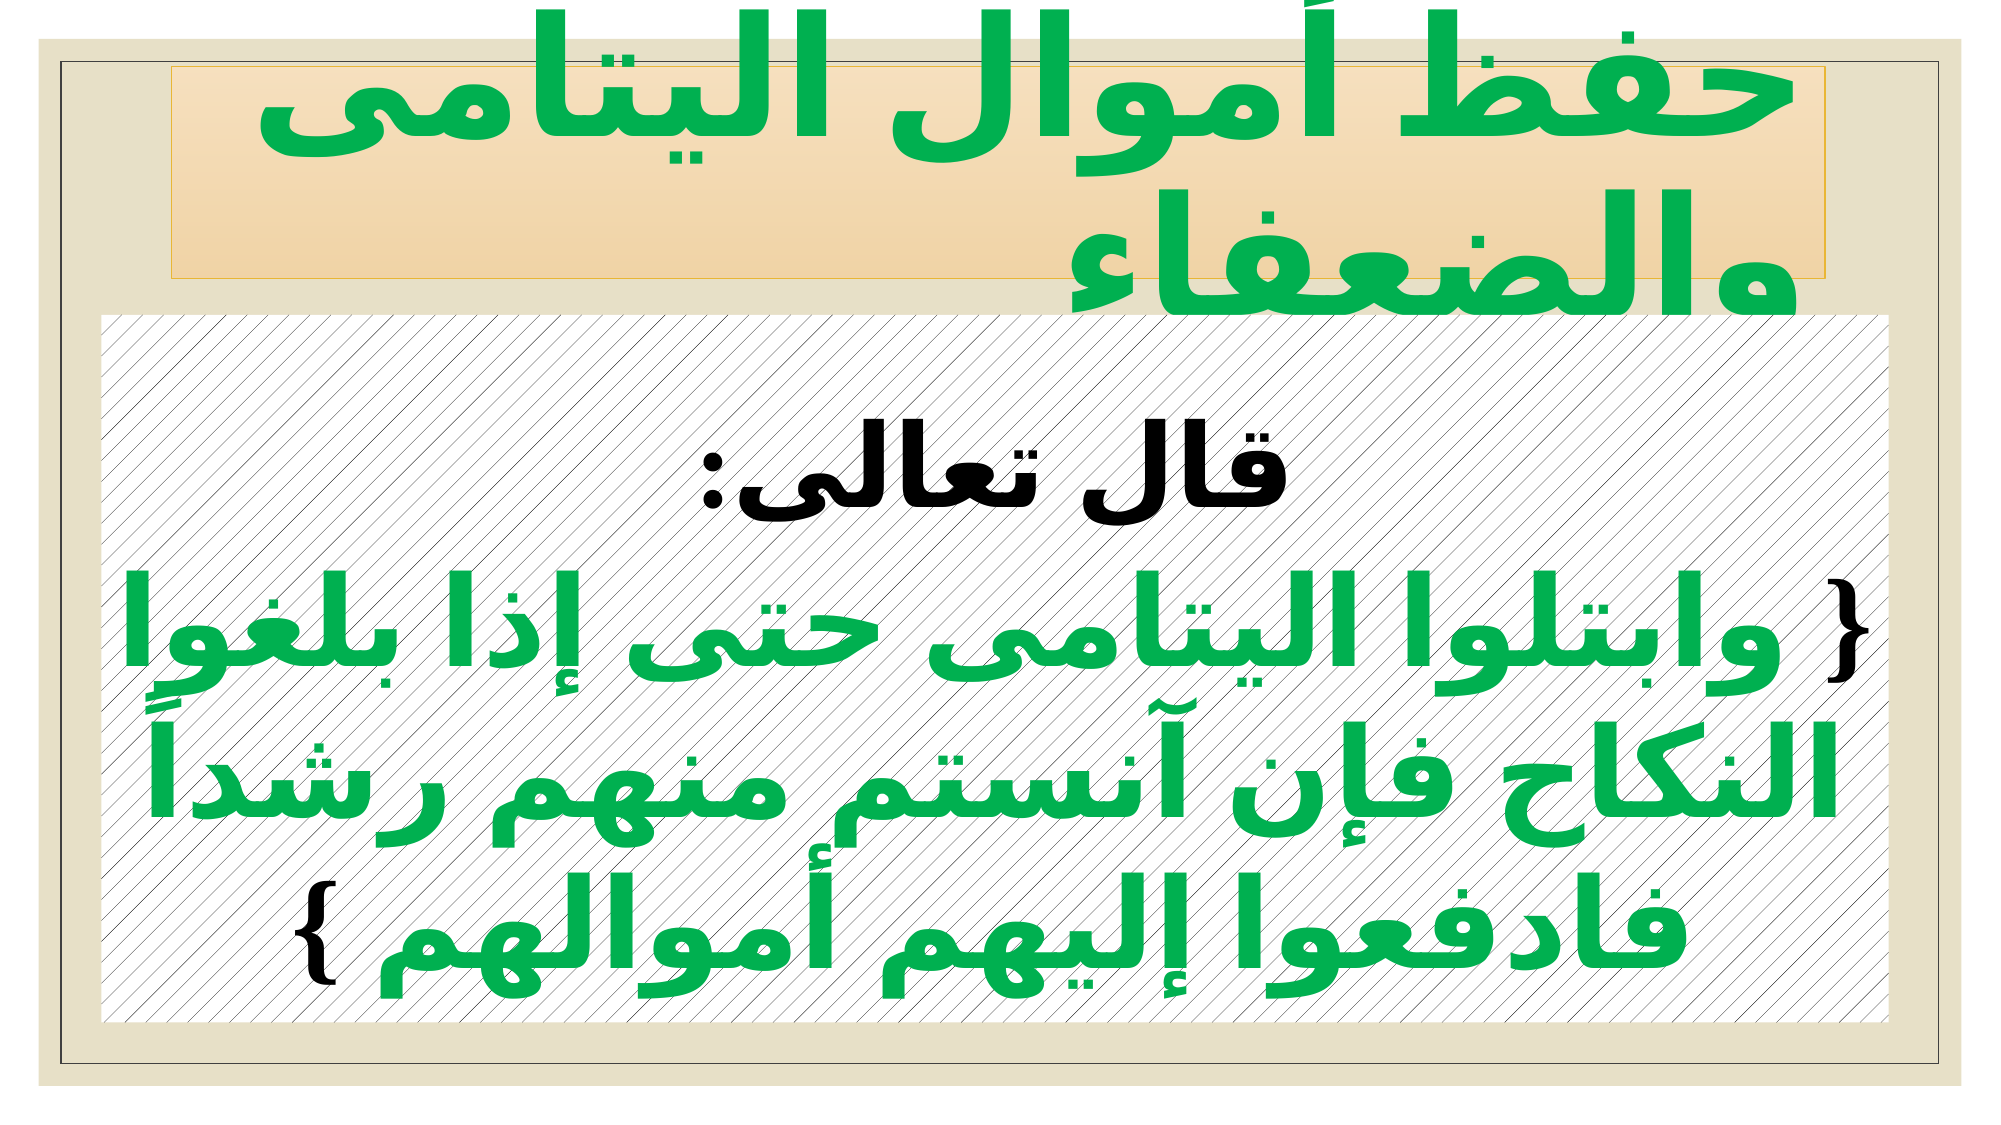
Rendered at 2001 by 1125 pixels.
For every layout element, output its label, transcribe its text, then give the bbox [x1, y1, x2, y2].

title حفظ أموال اليتامى والضعفاء [171, 66, 1826, 279]
list قال تعالى: { وابتلوا اليتامى حتى إذا بلغوا النكاح فإن آنستم منهم رشداً فادفعوا إليهم أموالهم } [101, 314, 1889, 1023]
